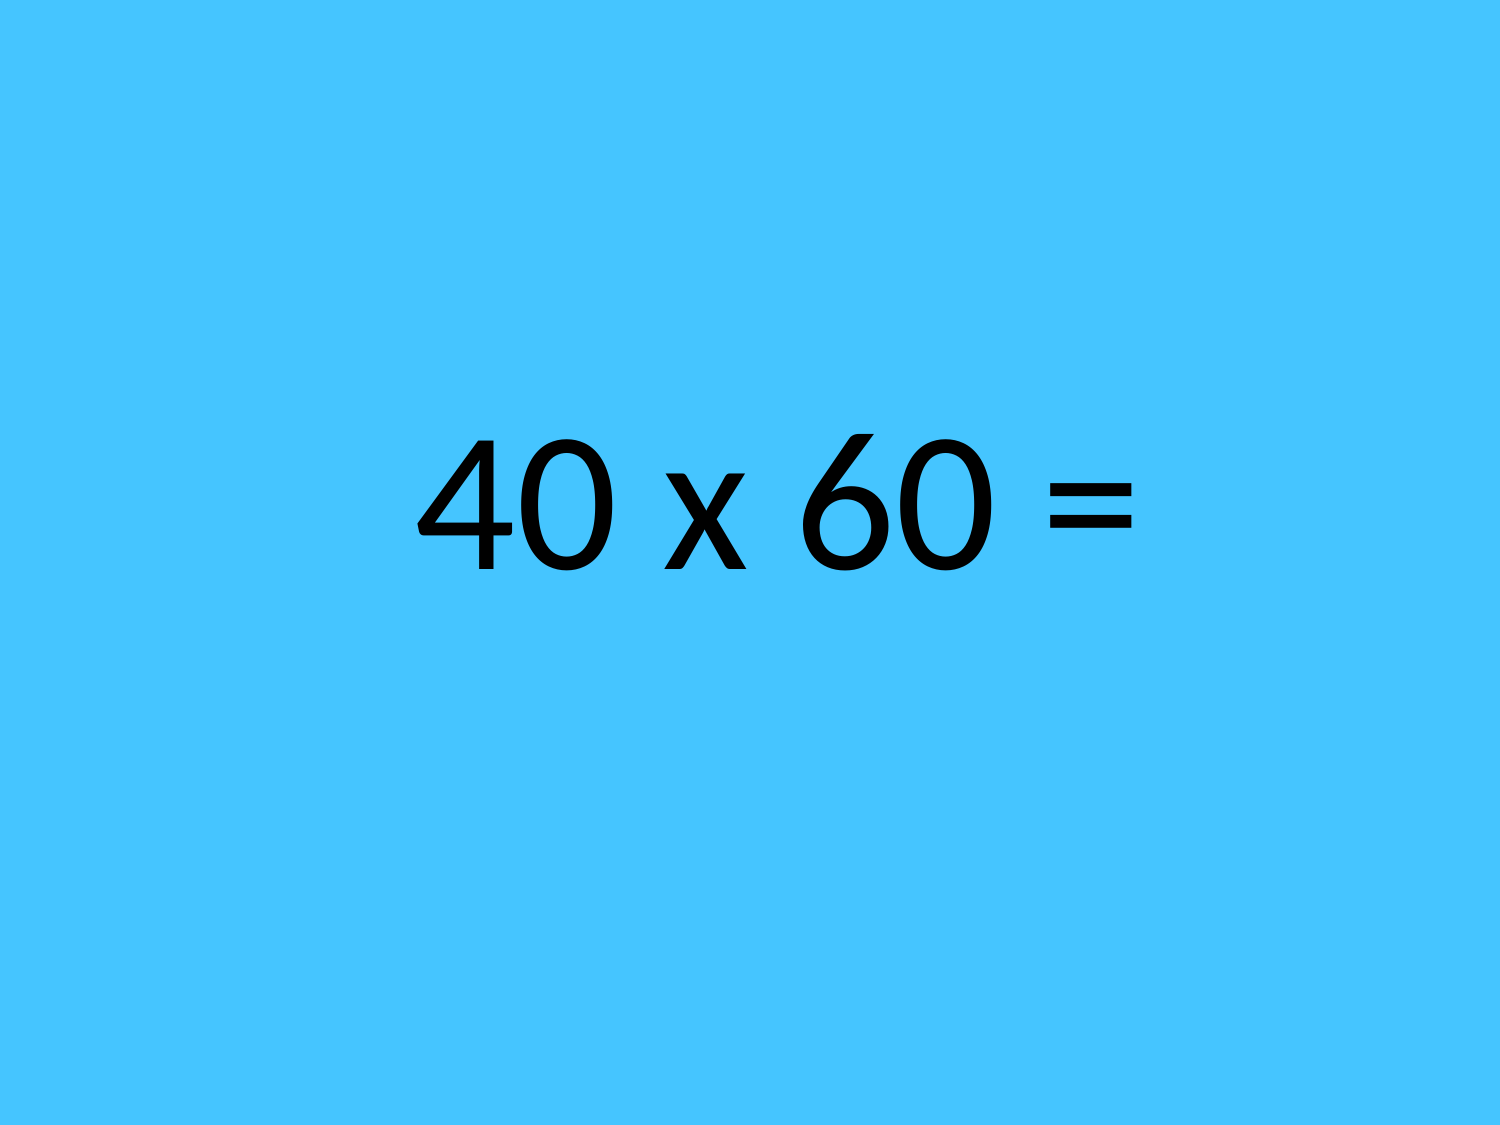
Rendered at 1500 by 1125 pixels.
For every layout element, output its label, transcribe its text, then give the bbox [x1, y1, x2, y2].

text_box 40 x 60 = [399, 362, 1200, 618]
